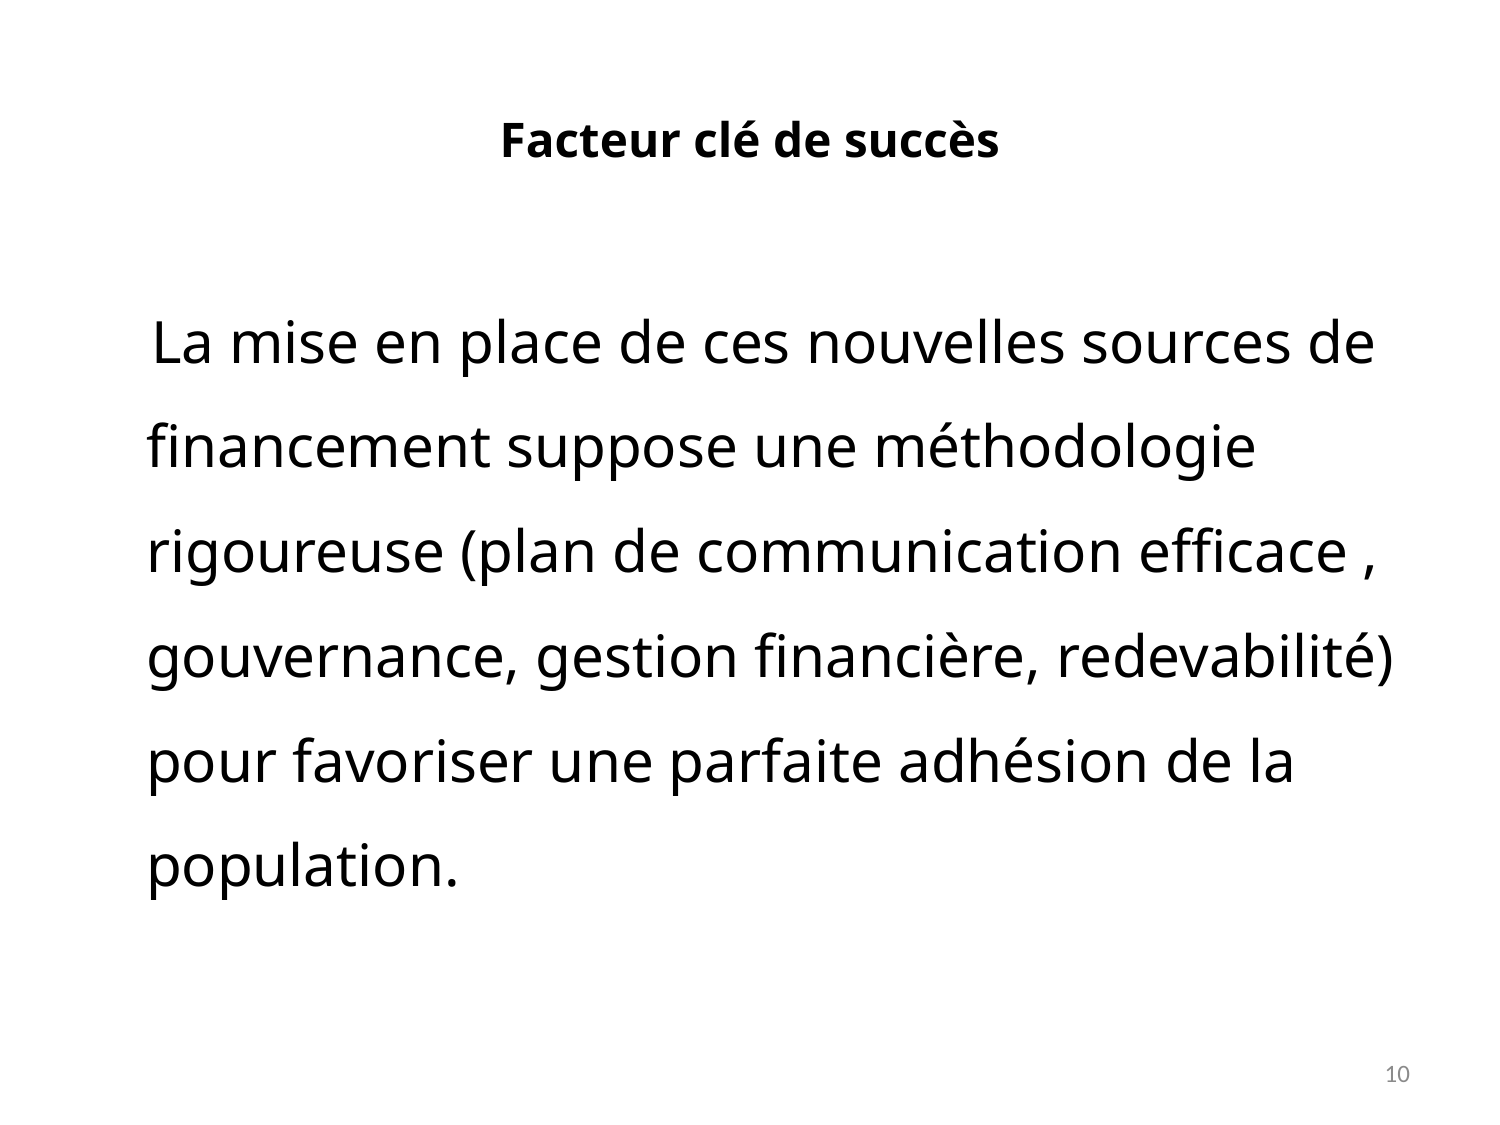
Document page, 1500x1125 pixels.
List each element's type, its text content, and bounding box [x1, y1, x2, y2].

slide_number 10 [1074, 1042, 1425, 1103]
list La mise en place de ces nouvelles sources de financement suppose une méthodologie rigoureuse (plan de communication efficace , gouvernance, gestion financière, redevabilité) pour favoriser une parfaite adhésion de la population. [75, 262, 1425, 1005]
title Facteur clé de succès [75, 45, 1425, 233]
